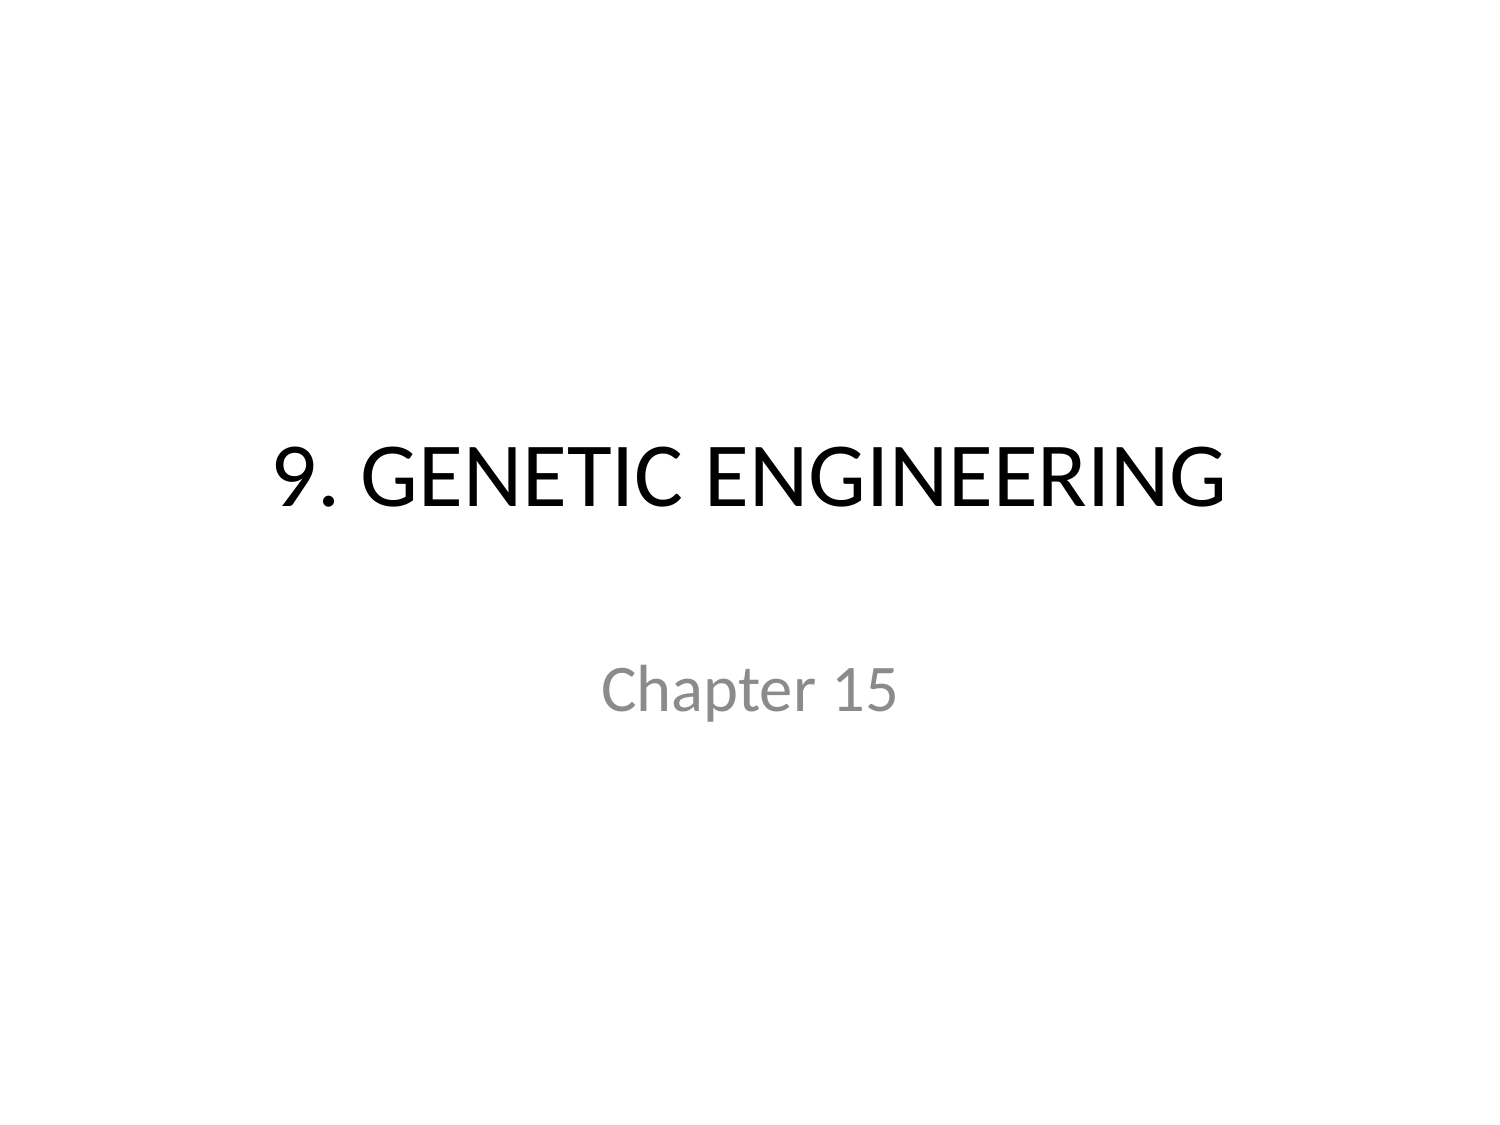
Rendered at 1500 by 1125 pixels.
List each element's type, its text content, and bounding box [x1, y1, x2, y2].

title 9. GENETIC ENGINEERING [112, 349, 1388, 591]
subtitle Chapter 15 [225, 637, 1275, 925]
